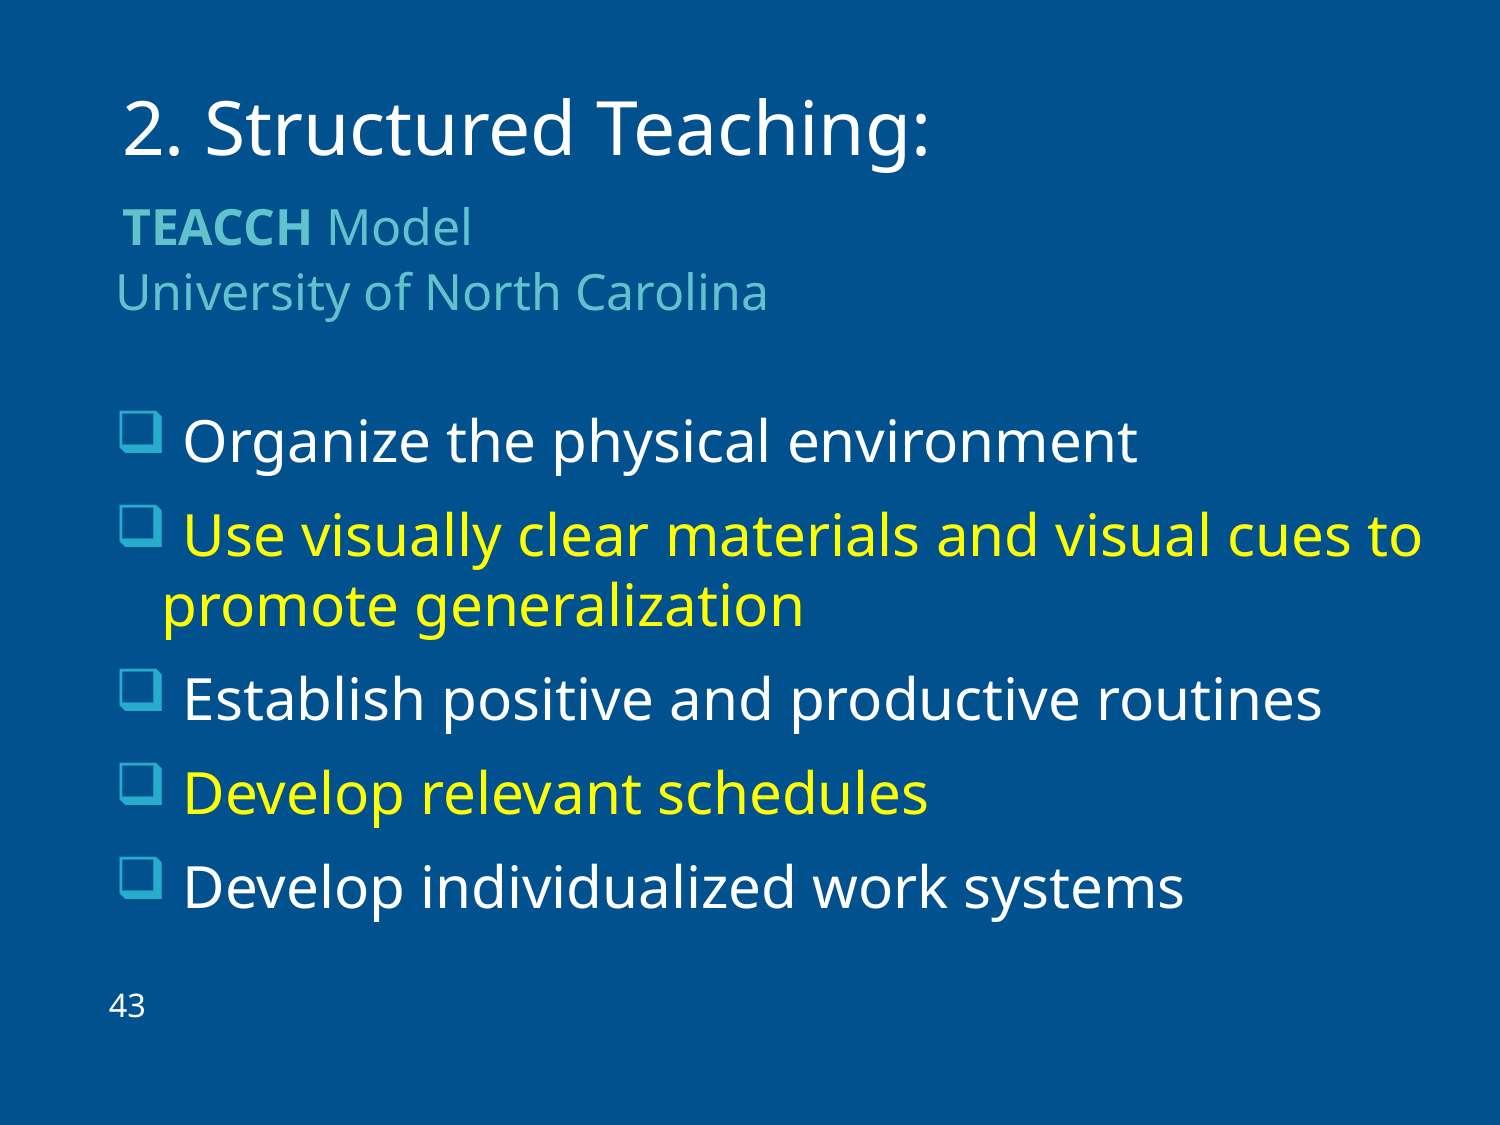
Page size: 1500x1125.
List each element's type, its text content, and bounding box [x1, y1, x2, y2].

slide_number 43 [93, 976, 194, 1037]
title 2. Structured Teaching: TEACCH Model University of North Carolina [87, 125, 1269, 277]
list Organize the physical environment Use visually clear materials and visual cues to promote generalization Establish positive and productive routines Develop relevant schedules Develop individualized work systems [24, 324, 1463, 1000]
